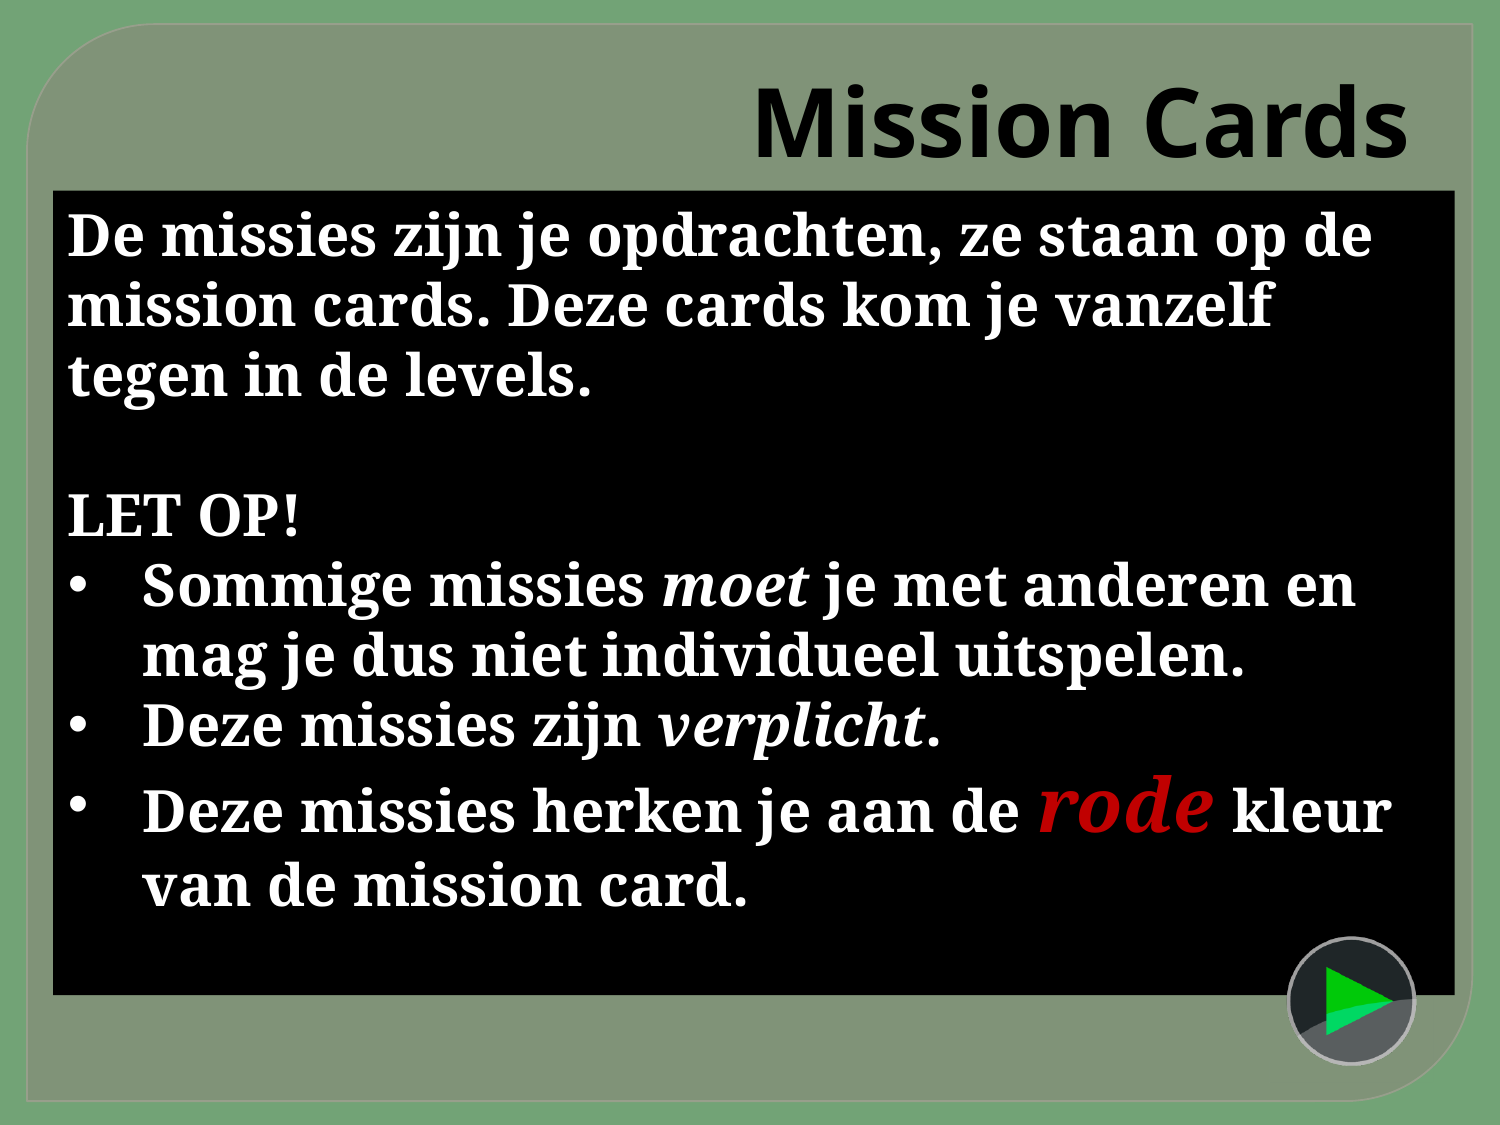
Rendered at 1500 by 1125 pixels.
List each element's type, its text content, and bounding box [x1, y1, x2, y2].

title Mission Cards [75, 45, 1425, 185]
picture [1269, 917, 1434, 1083]
text_box De missies zijn je opdrachten, ze staan op de mission cards. Deze cards kom je vanzelf tegen in de levels. LET OP! Sommige missies moet je met anderen en mag je dus niet individueel uitspelen. Deze missies zijn verplicht. Deze missies herken je aan de rode kleur van de mission card. [53, 190, 1455, 996]
